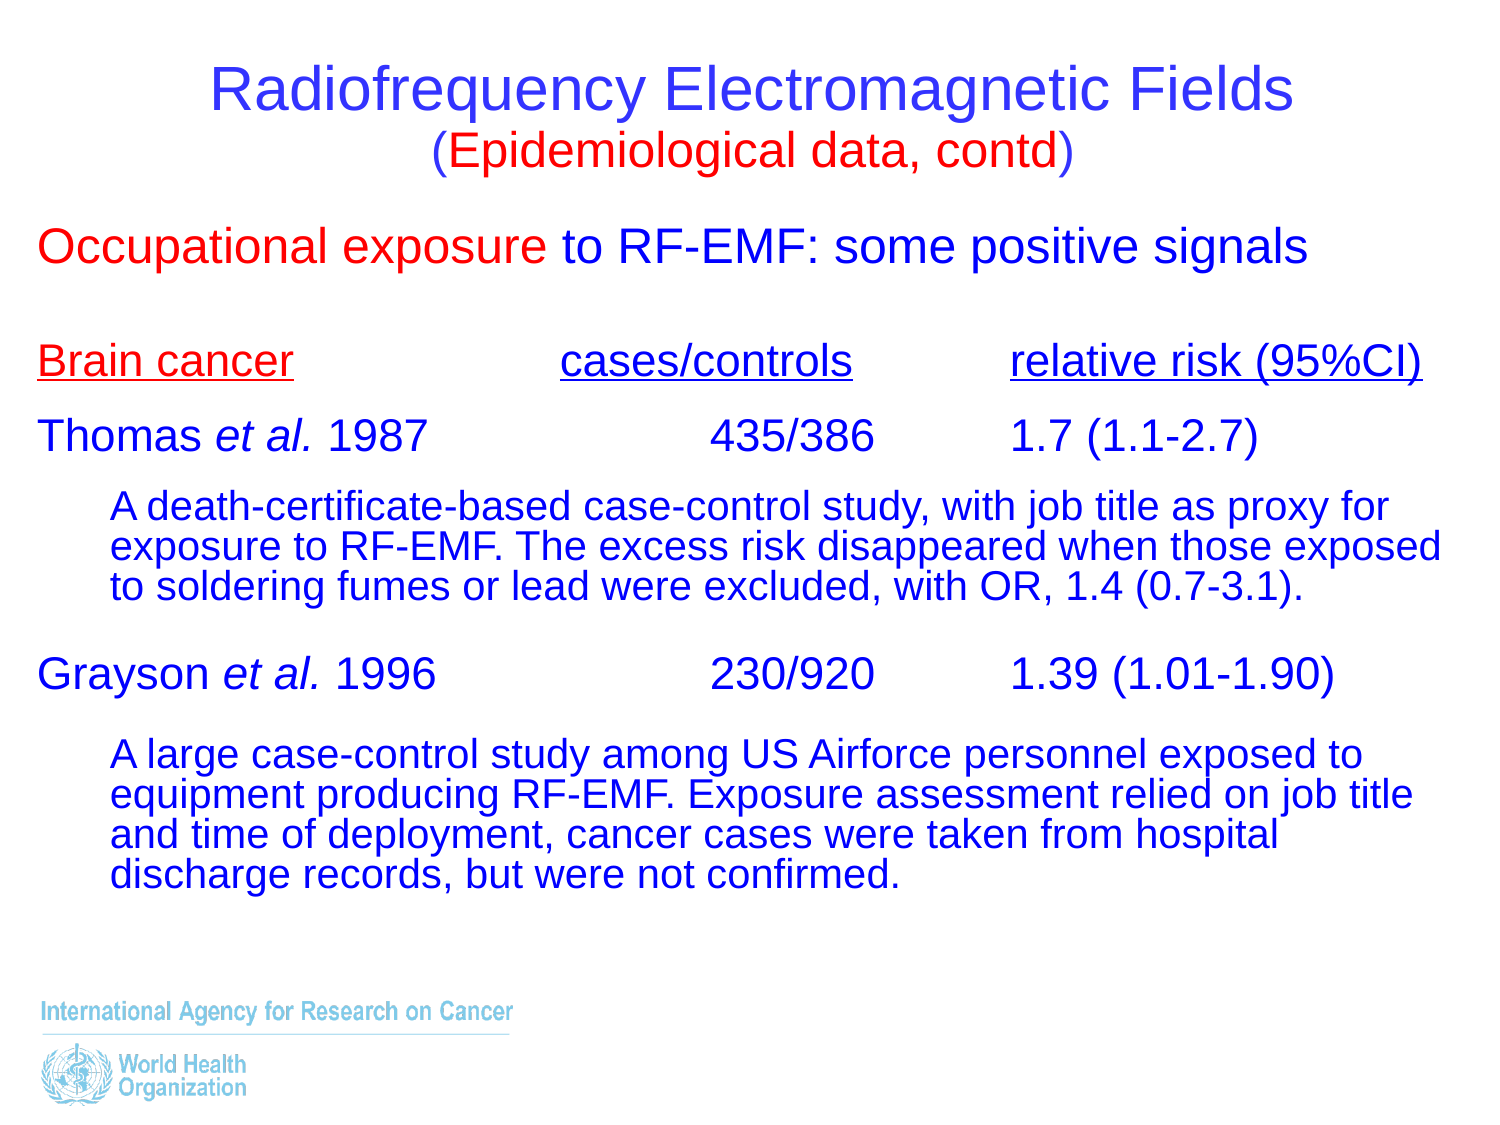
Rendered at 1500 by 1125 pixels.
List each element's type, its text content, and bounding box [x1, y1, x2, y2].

title Radiofrequency Electromagnetic Fields (Epidemiological data, contd) [95, 42, 1411, 193]
list Occupational exposure to RF-EMF: some positive signals Brain cancer cases/controls relative risk (95%CI) Thomas et al. 1987 435/386 1.7 (1.1-2.7) A death-certificate-based case-control study, with job title as proxy for exposure to RF-EMF. The excess risk disappeared when those exposed to soldering fumes or lead were excluded, with OR, 1.4 (0.7-3.1). Grayson et al. 1996 230/920 1.39 (1.01-1.90) A large case-control study among US Airforce personnel exposed to equipment producing RF-EMF. Exposure assessment relied on job title and time of deployment, cancer cases were taken from hospital discharge records, but were not confirmed. [21, 217, 1478, 1010]
picture [41, 1010, 513, 1106]
